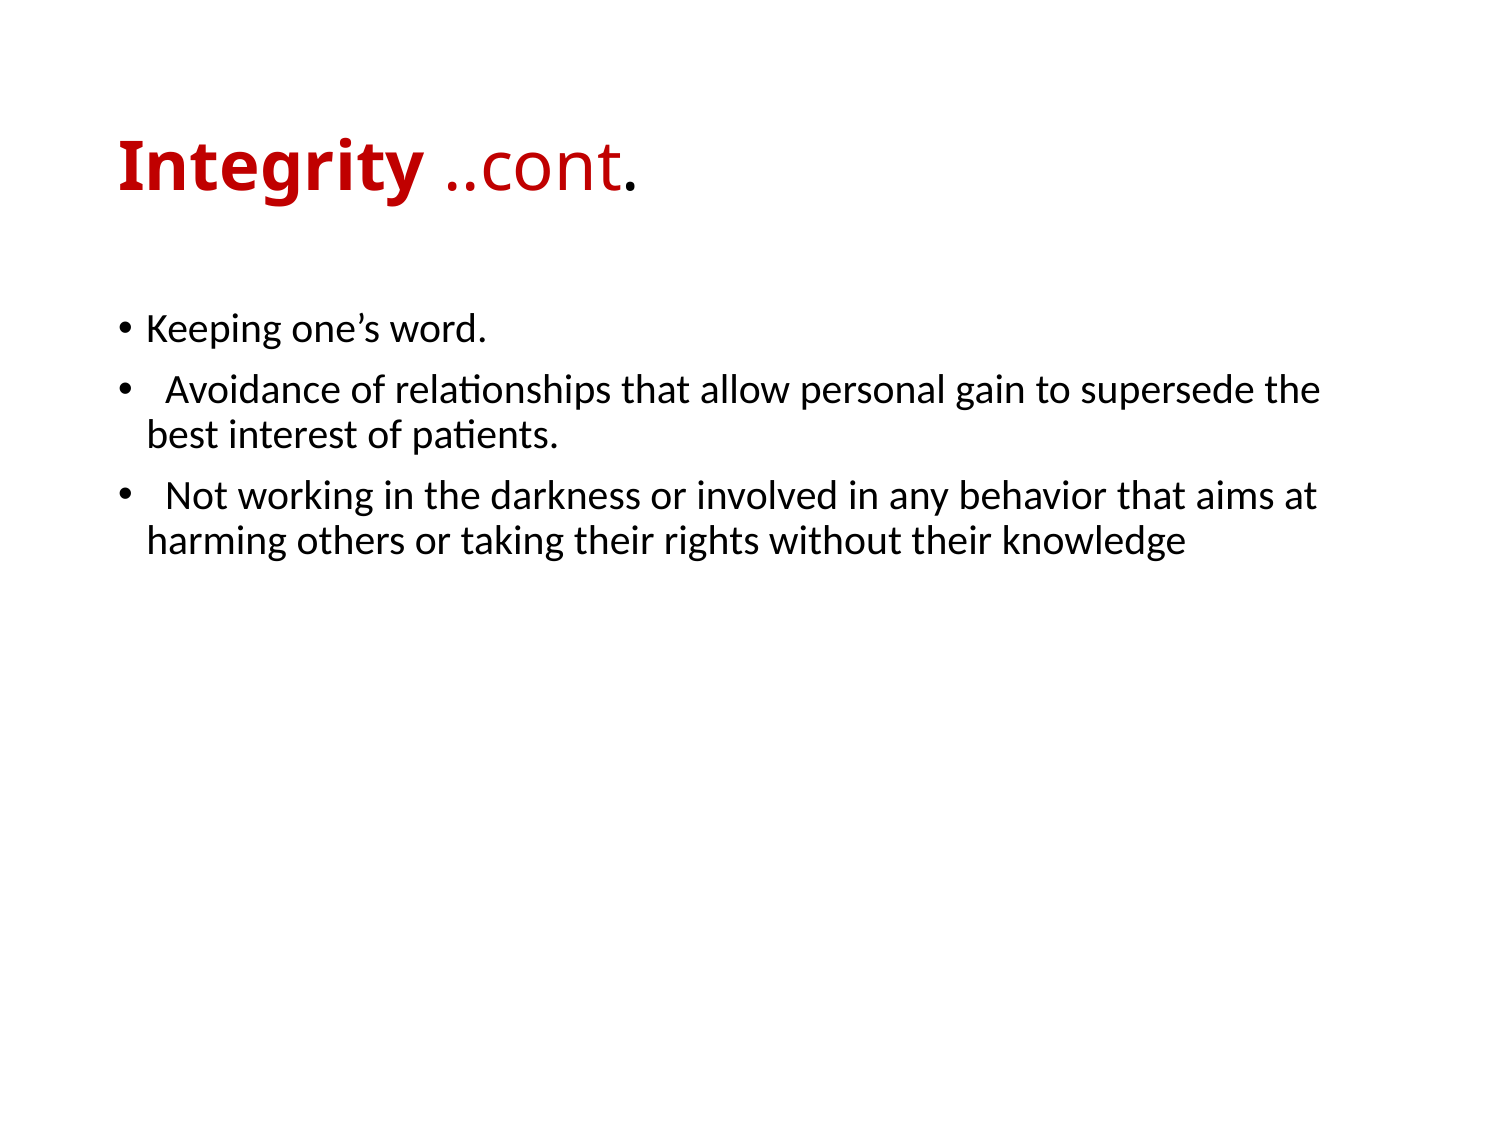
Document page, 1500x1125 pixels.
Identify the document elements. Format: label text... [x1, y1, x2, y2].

title Integrity ..cont. [103, 59, 1397, 278]
list Keeping one’s word. Avoidance of relationships that allow personal gain to supersede the best interest of patients. Not working in the darkness or involved in any behavior that aims at harming others or taking their rights without their knowledge [103, 299, 1397, 1014]
